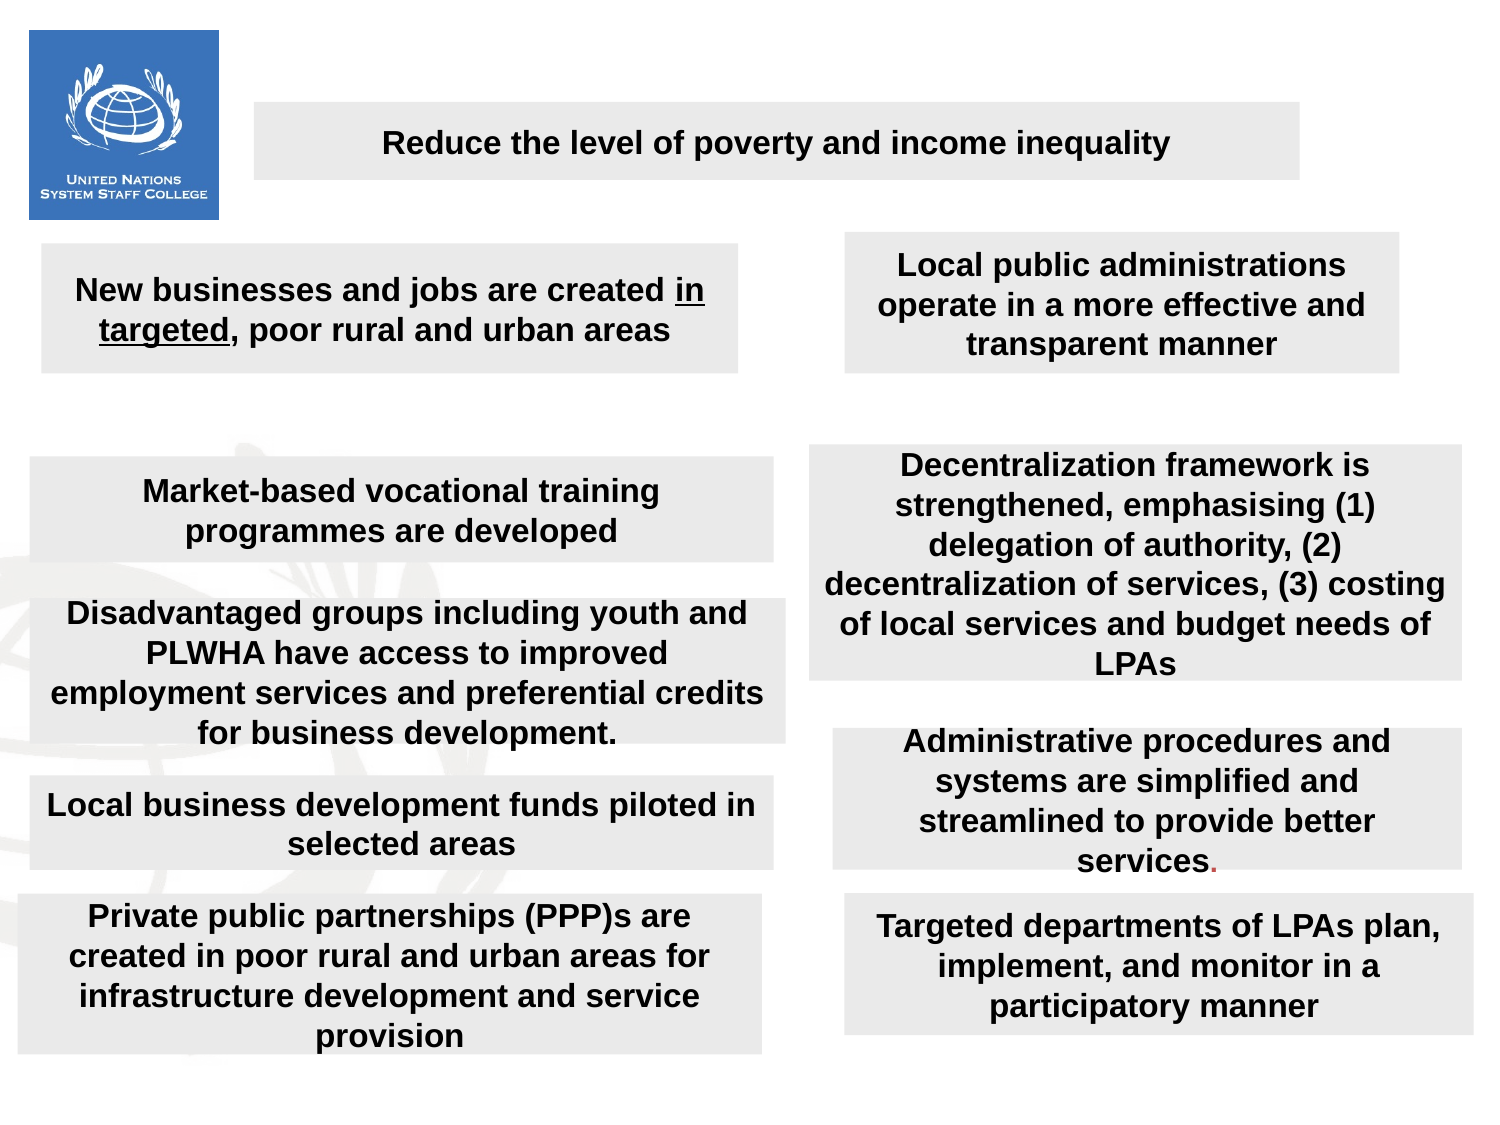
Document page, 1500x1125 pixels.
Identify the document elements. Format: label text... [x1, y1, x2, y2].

text_box Reduce the level of poverty and income inequality [253, 101, 1300, 180]
text_box Decentralization framework is strengthened, emphasising (1) delegation of authority, (2) decentralization of services, (3) costing of local services and budget needs of LPAs [809, 444, 1462, 681]
text_box Local public administrations operate in a more effective and transparent manner [844, 231, 1400, 374]
text_box Targeted departments of LPAs plan, implement, and monitor in a participatory manner [844, 893, 1474, 1036]
text_box Disadvantaged groups including youth and PLWHA have access to improved employment services and preferential credits for business development. [29, 598, 786, 744]
text_box New businesses and jobs are created in targeted, poor rural and urban areas [41, 243, 739, 374]
text_box Private public partnerships (PPP)s are created in poor rural and urban areas for infrastructure development and service provision [17, 893, 762, 1055]
text_box Market-based vocational training programmes are developed [29, 456, 774, 563]
text_box Local business development funds piloted in selected areas [29, 775, 774, 870]
text_box Administrative procedures and systems are simplified and streamlined to provide better services. [832, 727, 1462, 870]
picture [29, 30, 219, 220]
